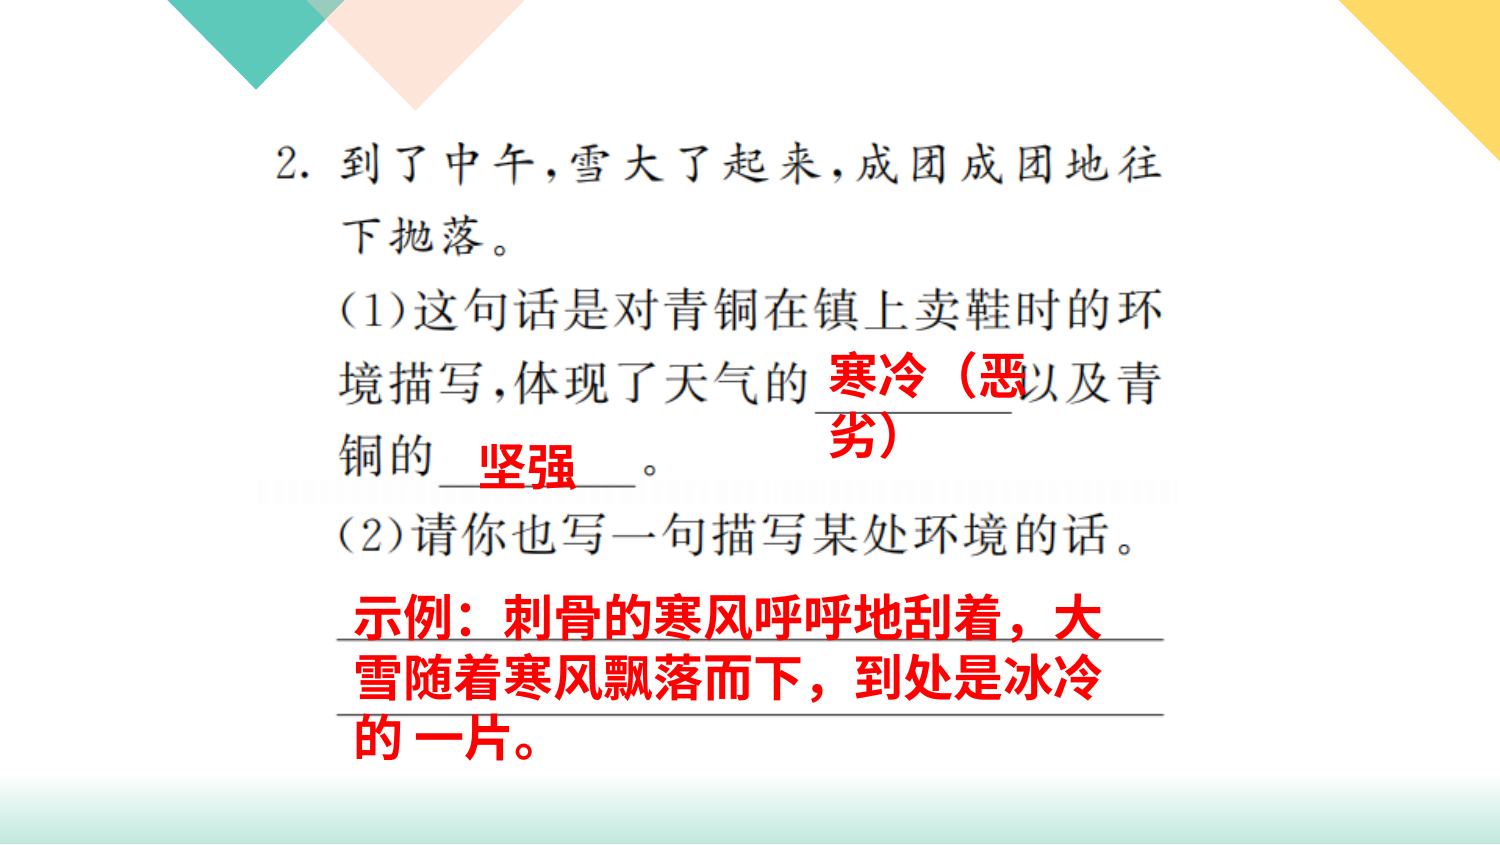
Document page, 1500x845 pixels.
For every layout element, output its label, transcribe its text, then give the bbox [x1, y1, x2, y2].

picture [256, 130, 1178, 730]
text_box 示例：刺骨的寒风呼呼地刮着，大 雪随着寒风飘落而下，到处是冰冷的 一片。 [338, 737, 1155, 774]
